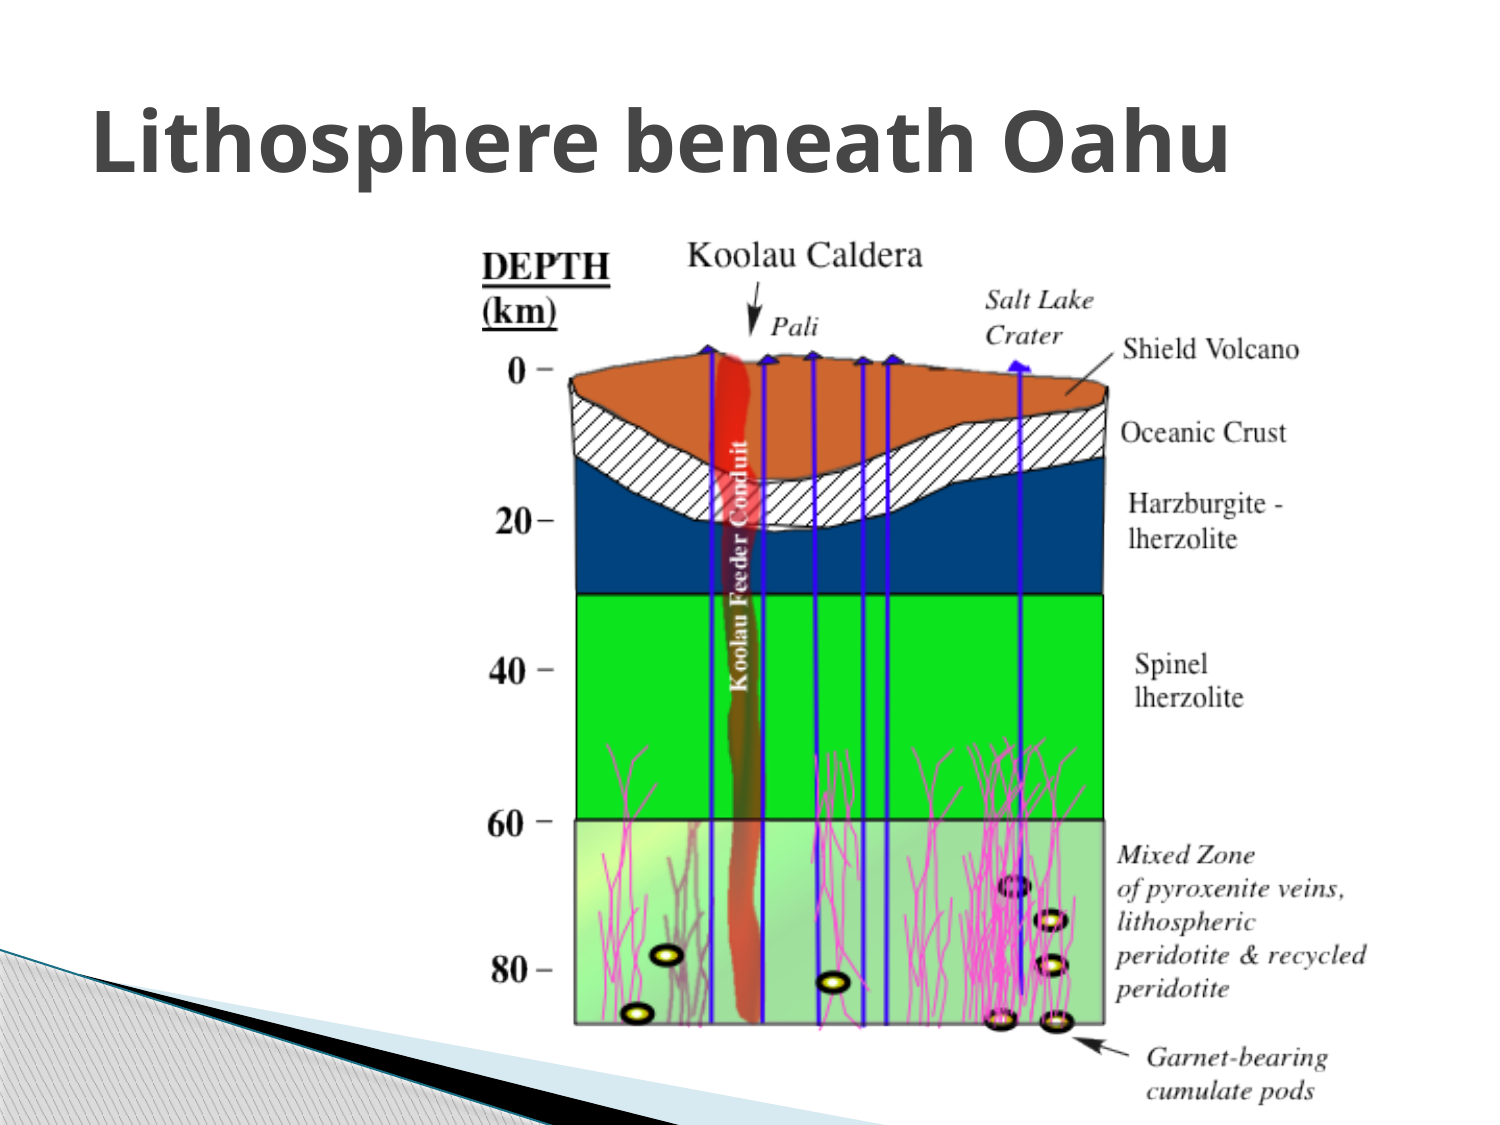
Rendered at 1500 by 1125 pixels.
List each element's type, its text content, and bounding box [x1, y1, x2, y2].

picture [481, 232, 1379, 1125]
title Lithosphere beneath Oahu [75, 45, 1425, 233]
